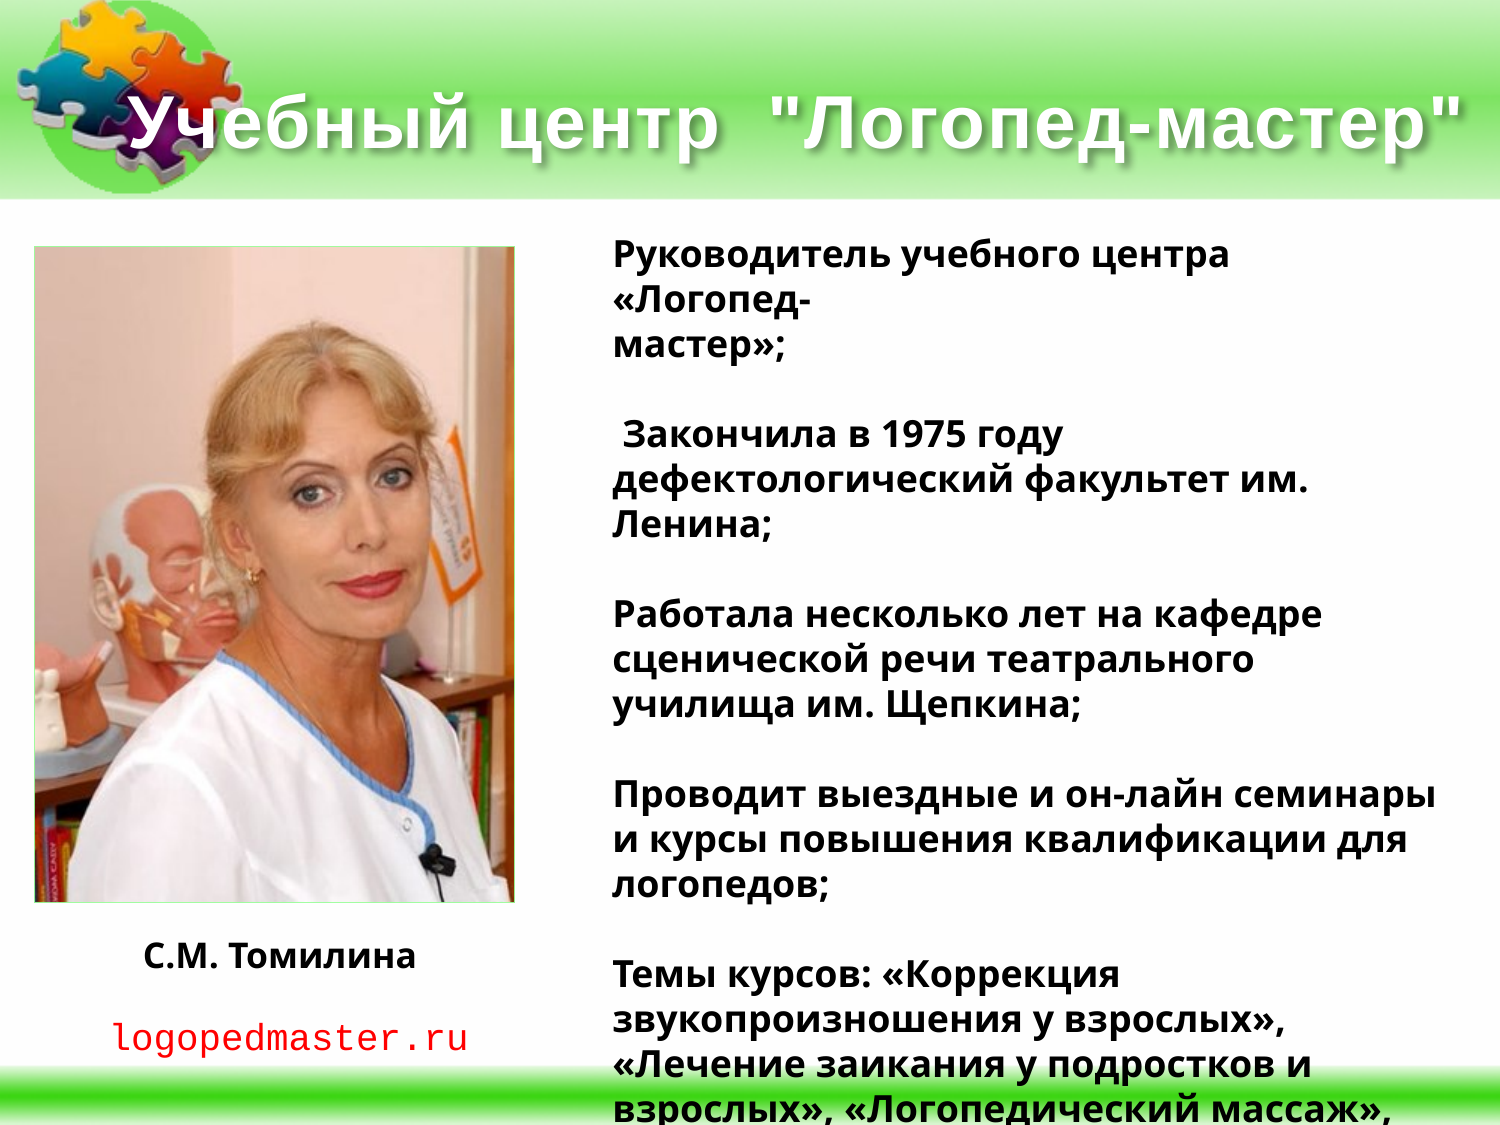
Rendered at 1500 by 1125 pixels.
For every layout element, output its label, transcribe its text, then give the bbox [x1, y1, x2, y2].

text_box Руководитель учебного центра «Логопед- мастер»; Закончила в 1975 году дефектологический факультет им. Ленина; Работала несколько лет на кафедре сценической речи театрального училища им. Щепкина; Проводит выездные и он-лайн семинары и курсы повышения квалификации для логопедов; Темы курсов: «Коррекция звукопроизношения у взрослых», «Лечение заикания у подростков и взрослых», «Логопедический массаж», «Логопедическая работа с детьми с моторной алалией». [597, 222, 1453, 1125]
picture [0, 0, 1500, 1125]
text_box logopedmaster.ru [93, 1005, 504, 1066]
text_box С.М. Томилина [46, 925, 504, 985]
title Учебный центр "Логопед-мастер" [117, 23, 1477, 164]
